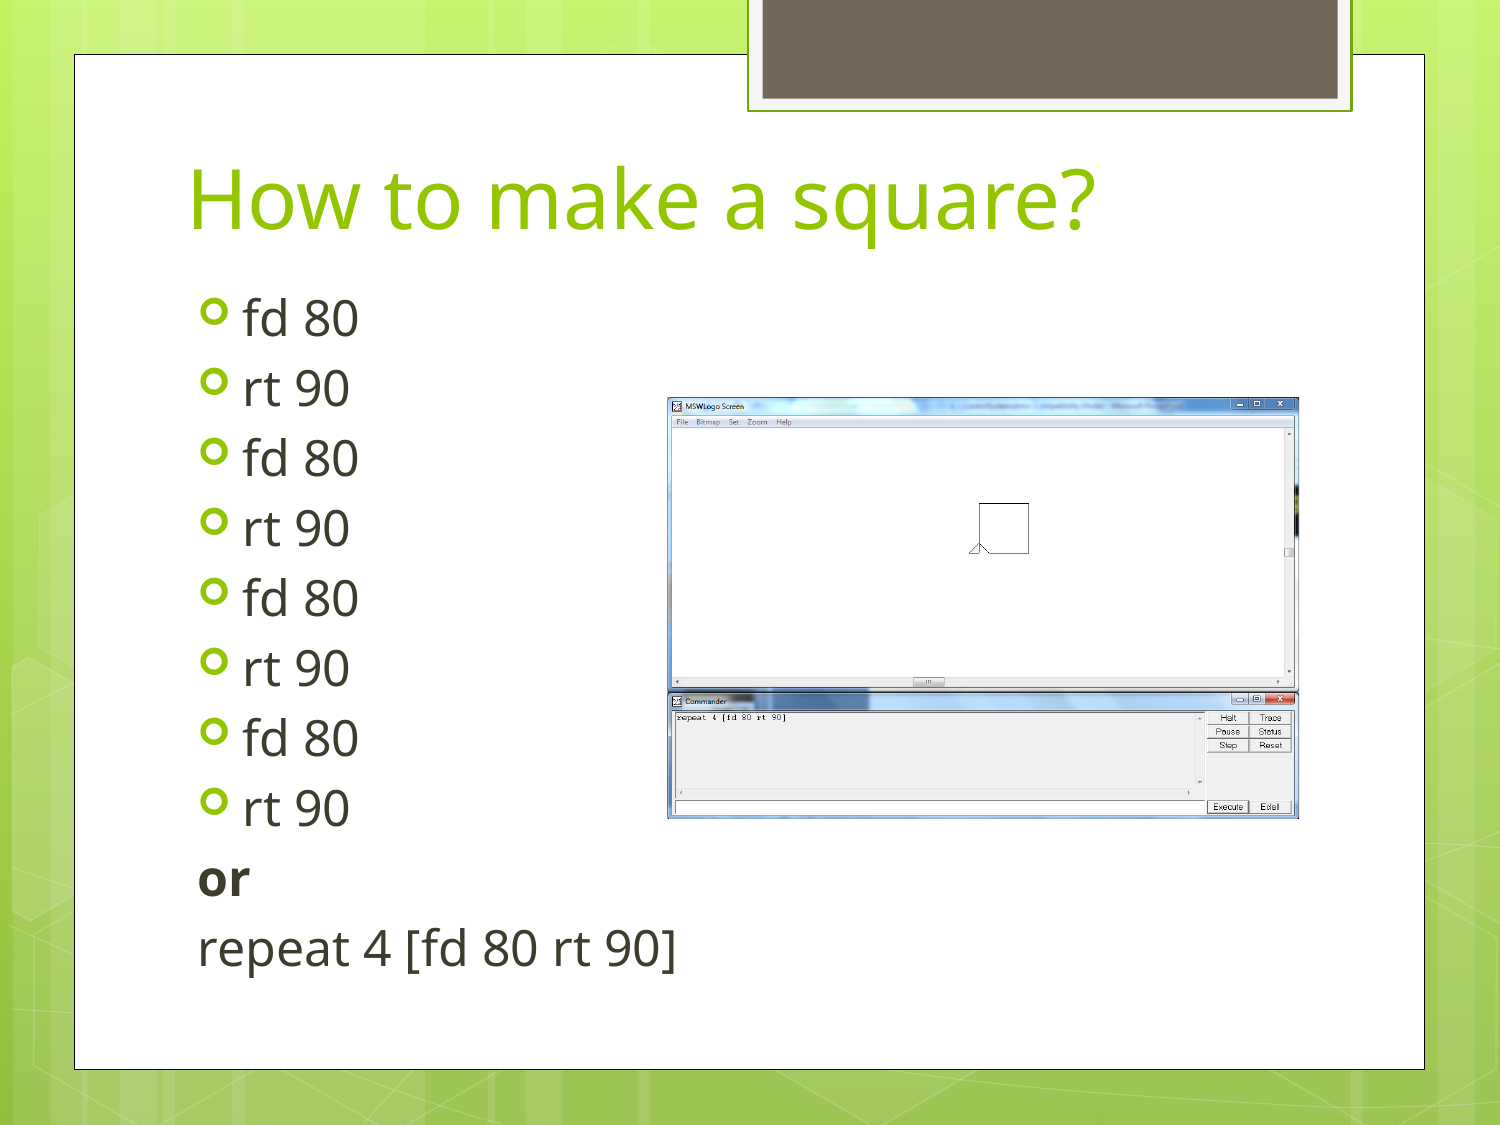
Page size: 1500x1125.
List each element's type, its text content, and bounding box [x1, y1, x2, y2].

title How to make a square? [171, 66, 1324, 254]
picture [666, 396, 1300, 819]
list fd 80 rt 90 fd 80 rt 90 fd 80 rt 90 fd 80 rt 90 or repeat 4 [fd 80 rt 90] [171, 278, 1283, 1059]
